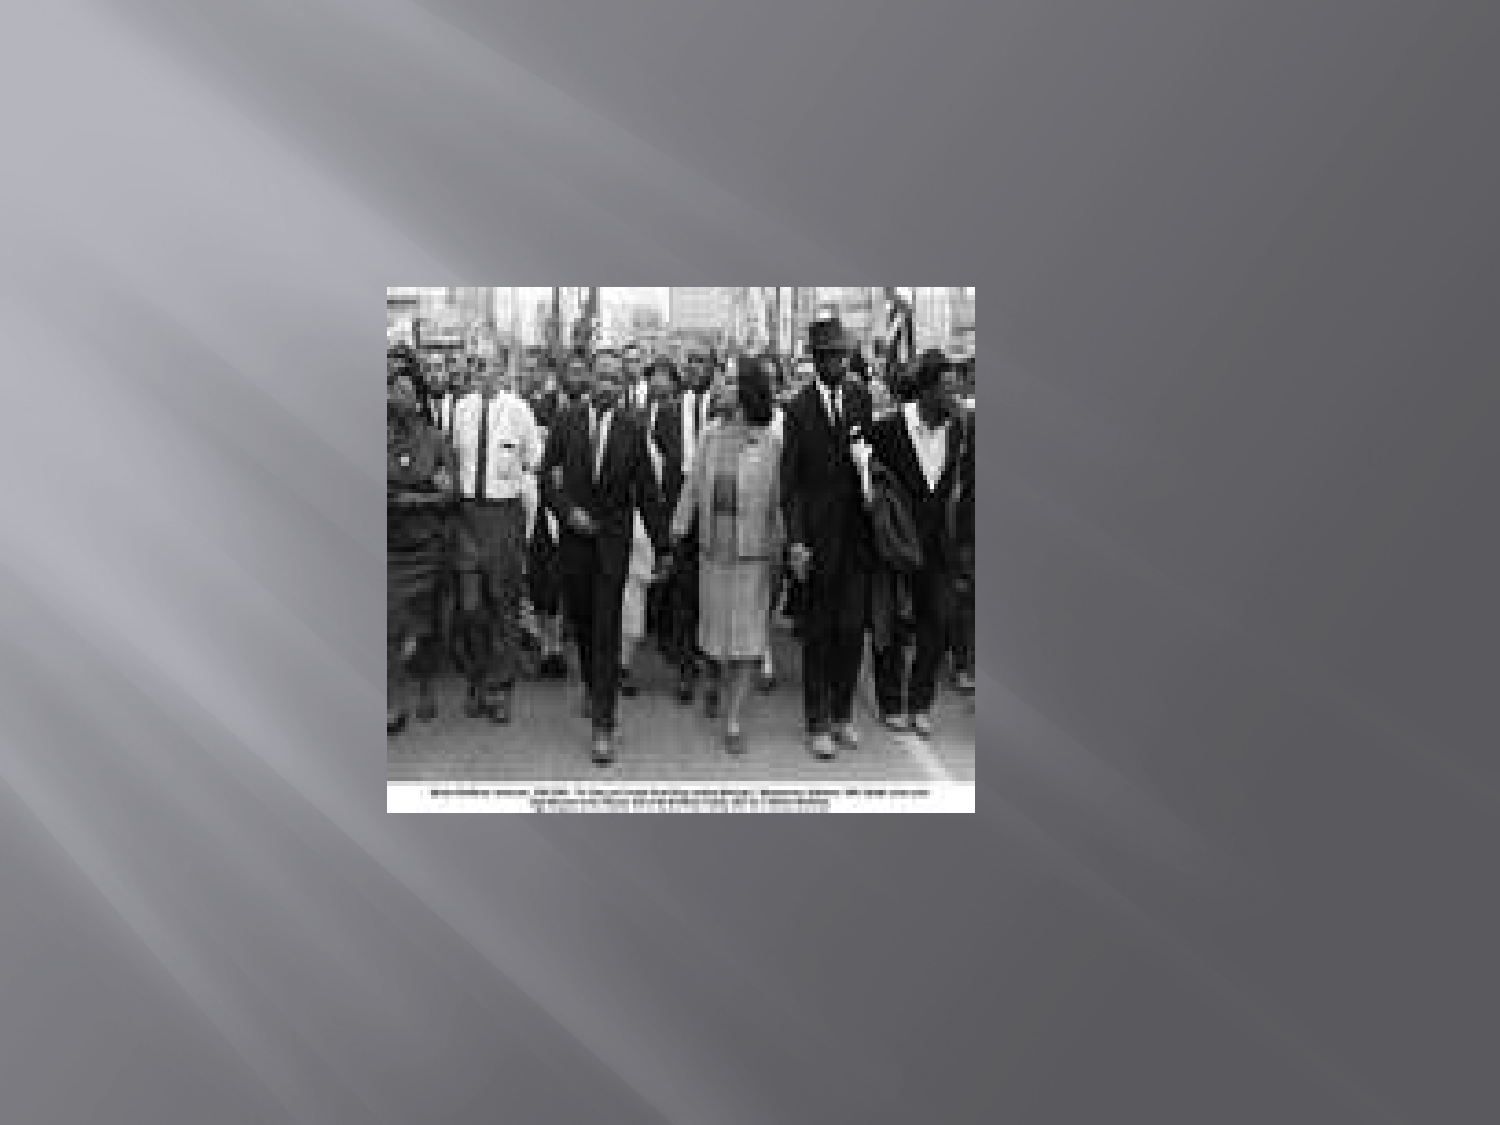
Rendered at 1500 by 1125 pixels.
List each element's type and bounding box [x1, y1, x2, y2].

picture [387, 287, 976, 813]
